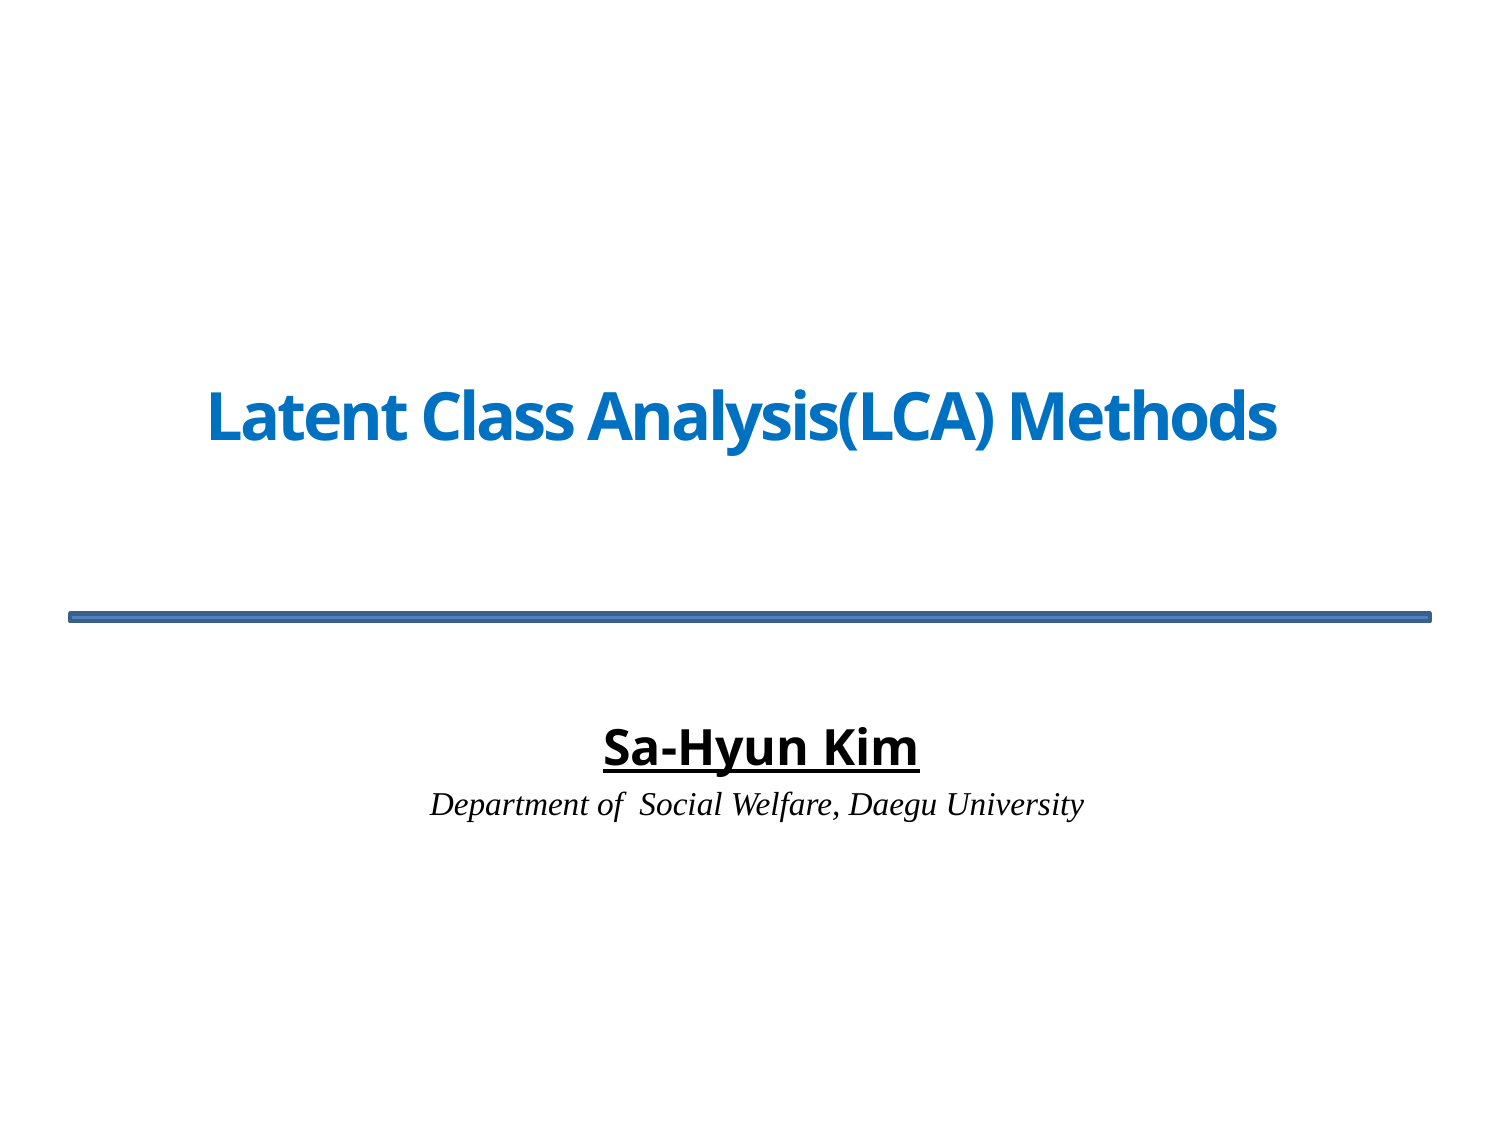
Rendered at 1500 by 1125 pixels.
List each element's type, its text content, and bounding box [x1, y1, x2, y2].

subtitle Sa-Hyun Kim Department of Social Welfare, Daegu University [116, 637, 1407, 926]
title Latent Class Analysis(LCA) Methods [105, 292, 1381, 535]
